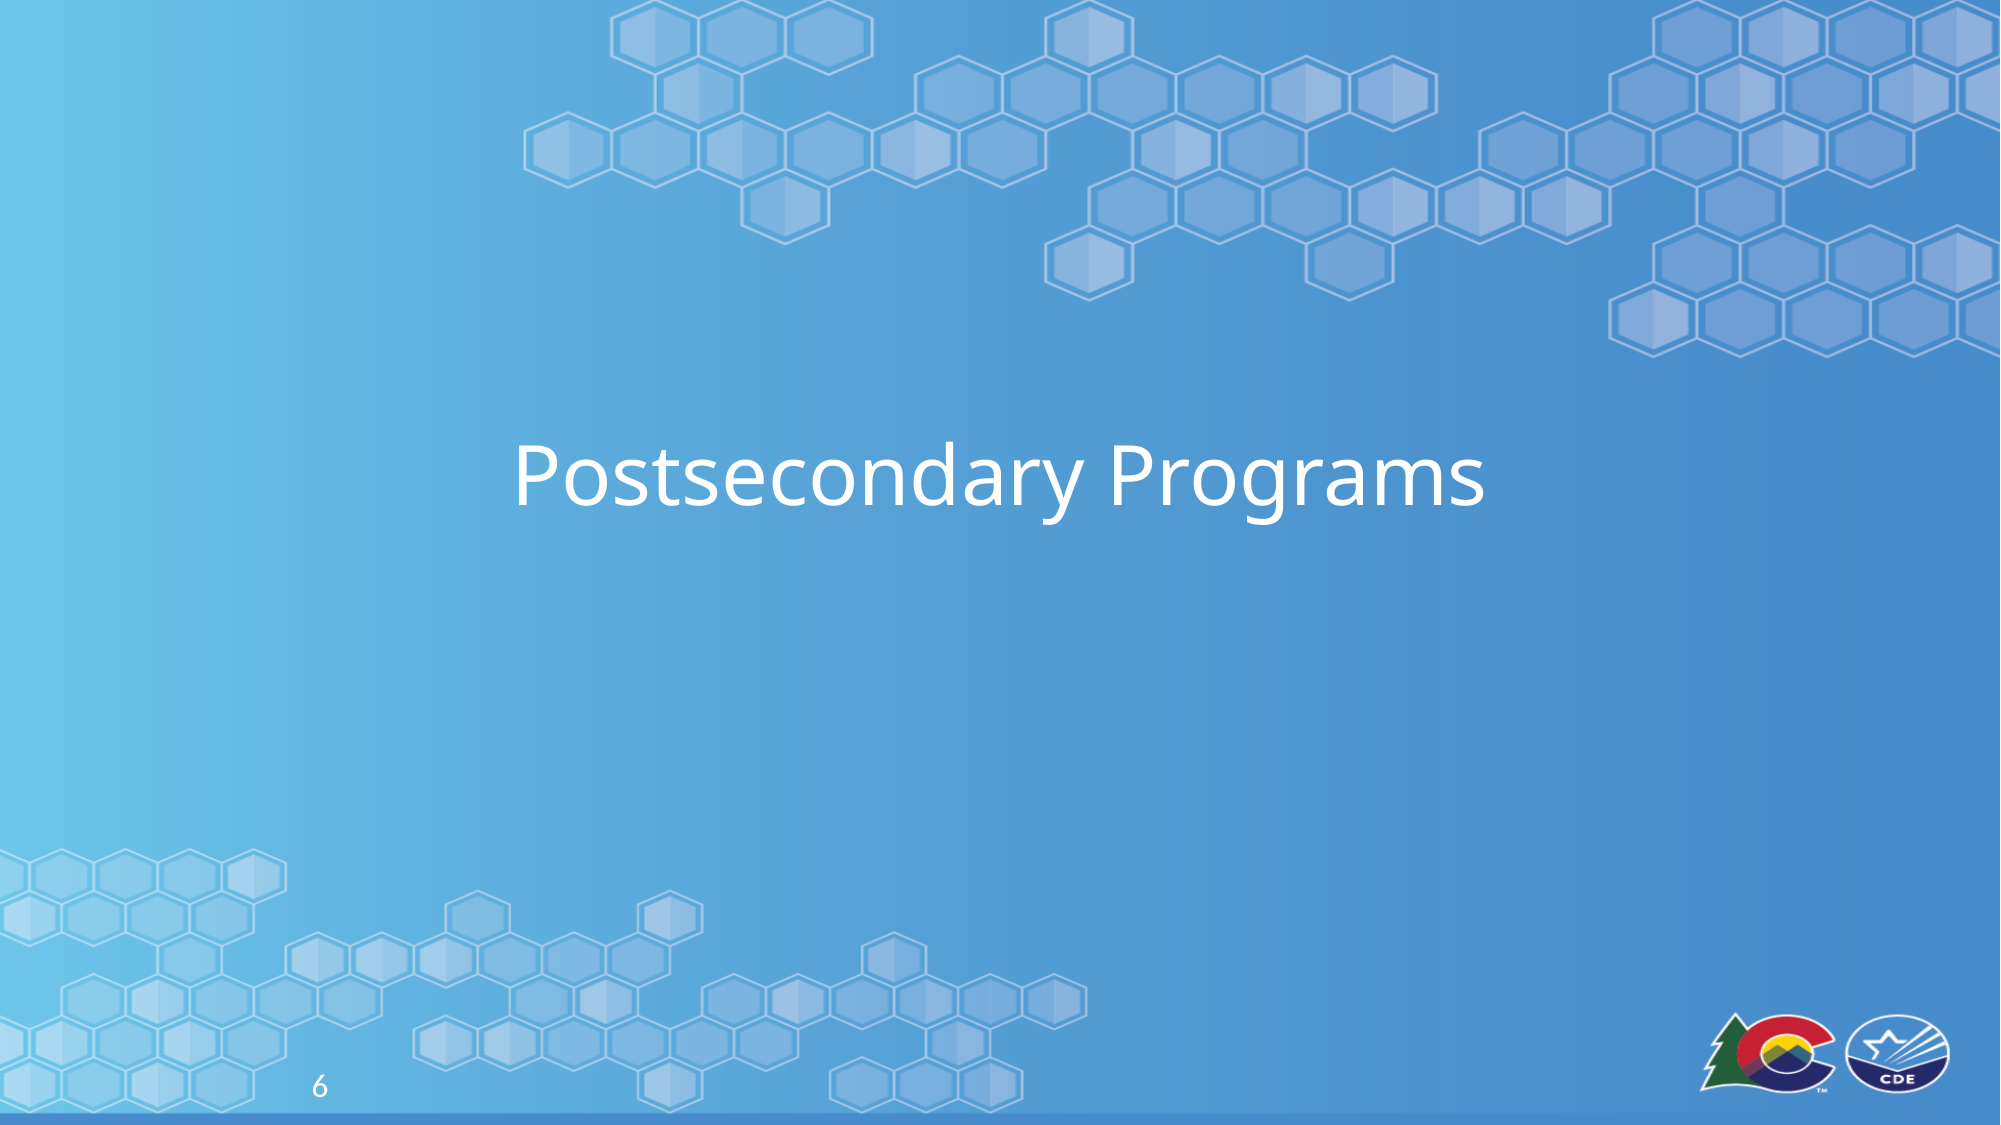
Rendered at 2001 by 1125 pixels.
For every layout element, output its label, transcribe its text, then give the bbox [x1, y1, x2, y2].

slide_number 6 [296, 1054, 635, 1115]
title Postsecondary Programs [150, 425, 1850, 810]
picture [0, 0, 2000, 1125]
